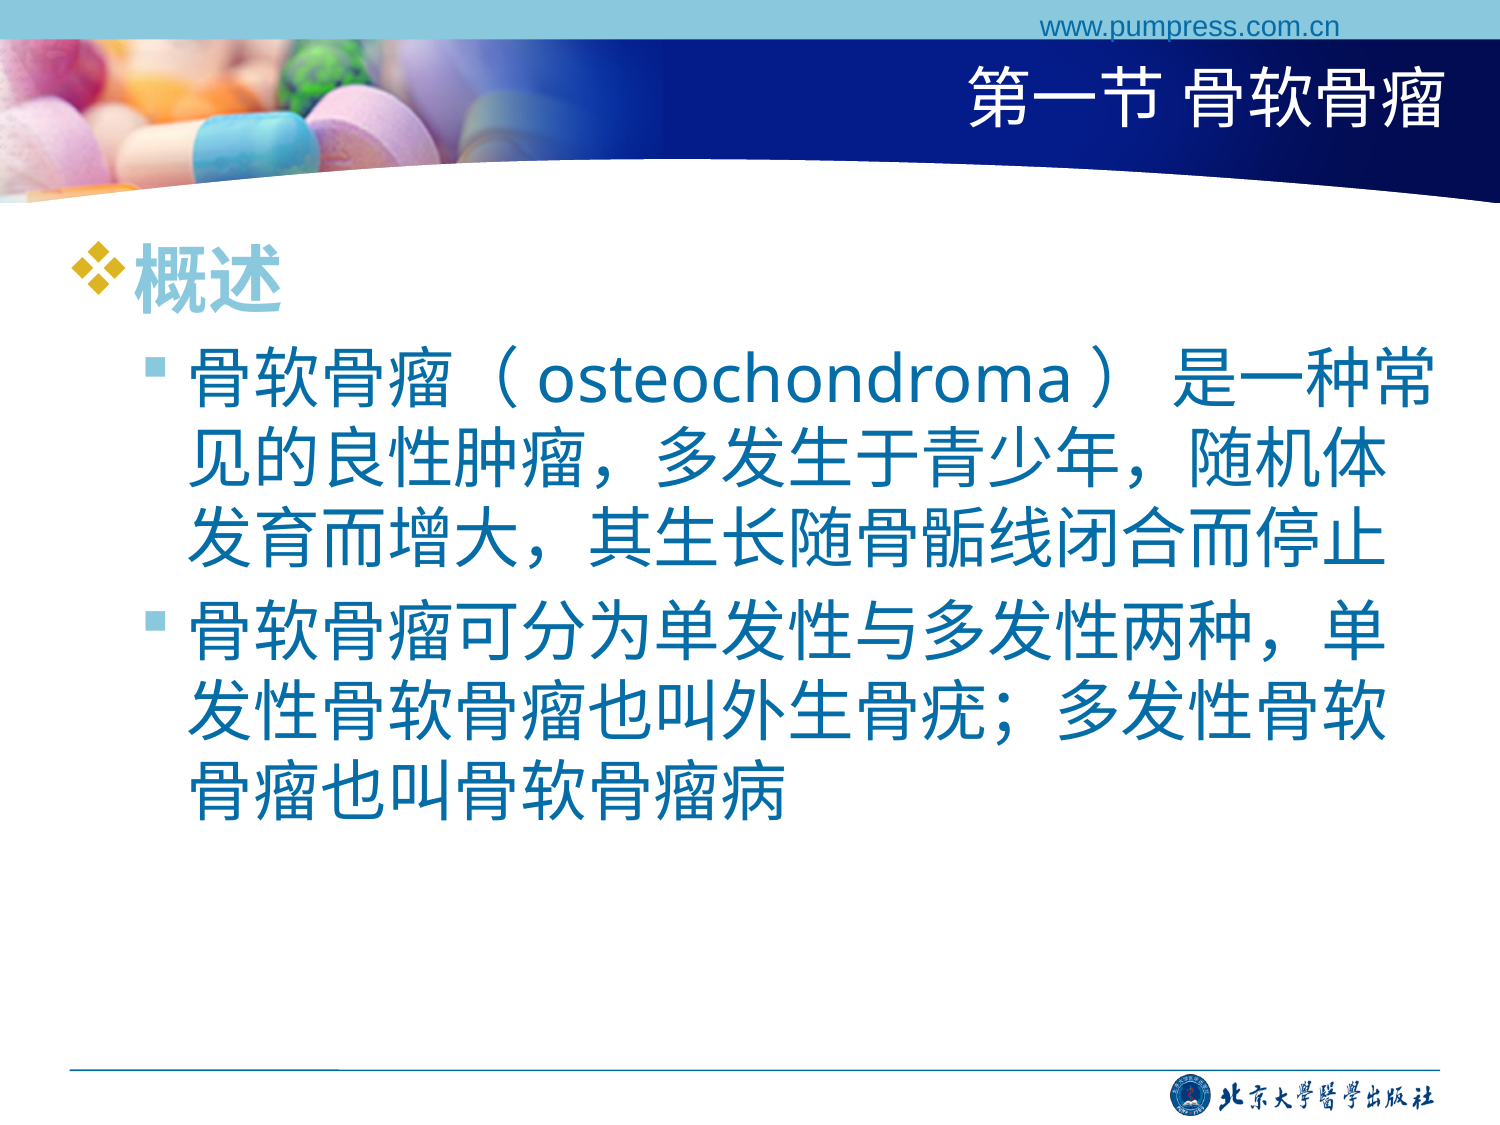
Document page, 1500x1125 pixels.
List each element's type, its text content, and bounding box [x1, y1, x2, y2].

picture [0, 40, 1500, 203]
picture [1170, 1074, 1436, 1118]
title 第一节 骨软骨瘤 [137, 49, 1463, 143]
list 概述 骨软骨瘤（osteochondroma） 是一种常见的良性肿瘤，多发生于青少年，随机体发育而增大，其生长随骨骺线闭合而停止 骨软骨瘤可分为单发性与多发性两种，单发性骨软骨瘤也叫外生骨疣；多发性骨软骨瘤也叫骨软骨瘤病 [49, 224, 1463, 1026]
slide_number www.pumpress.com.cn [1025, 0, 1463, 38]
